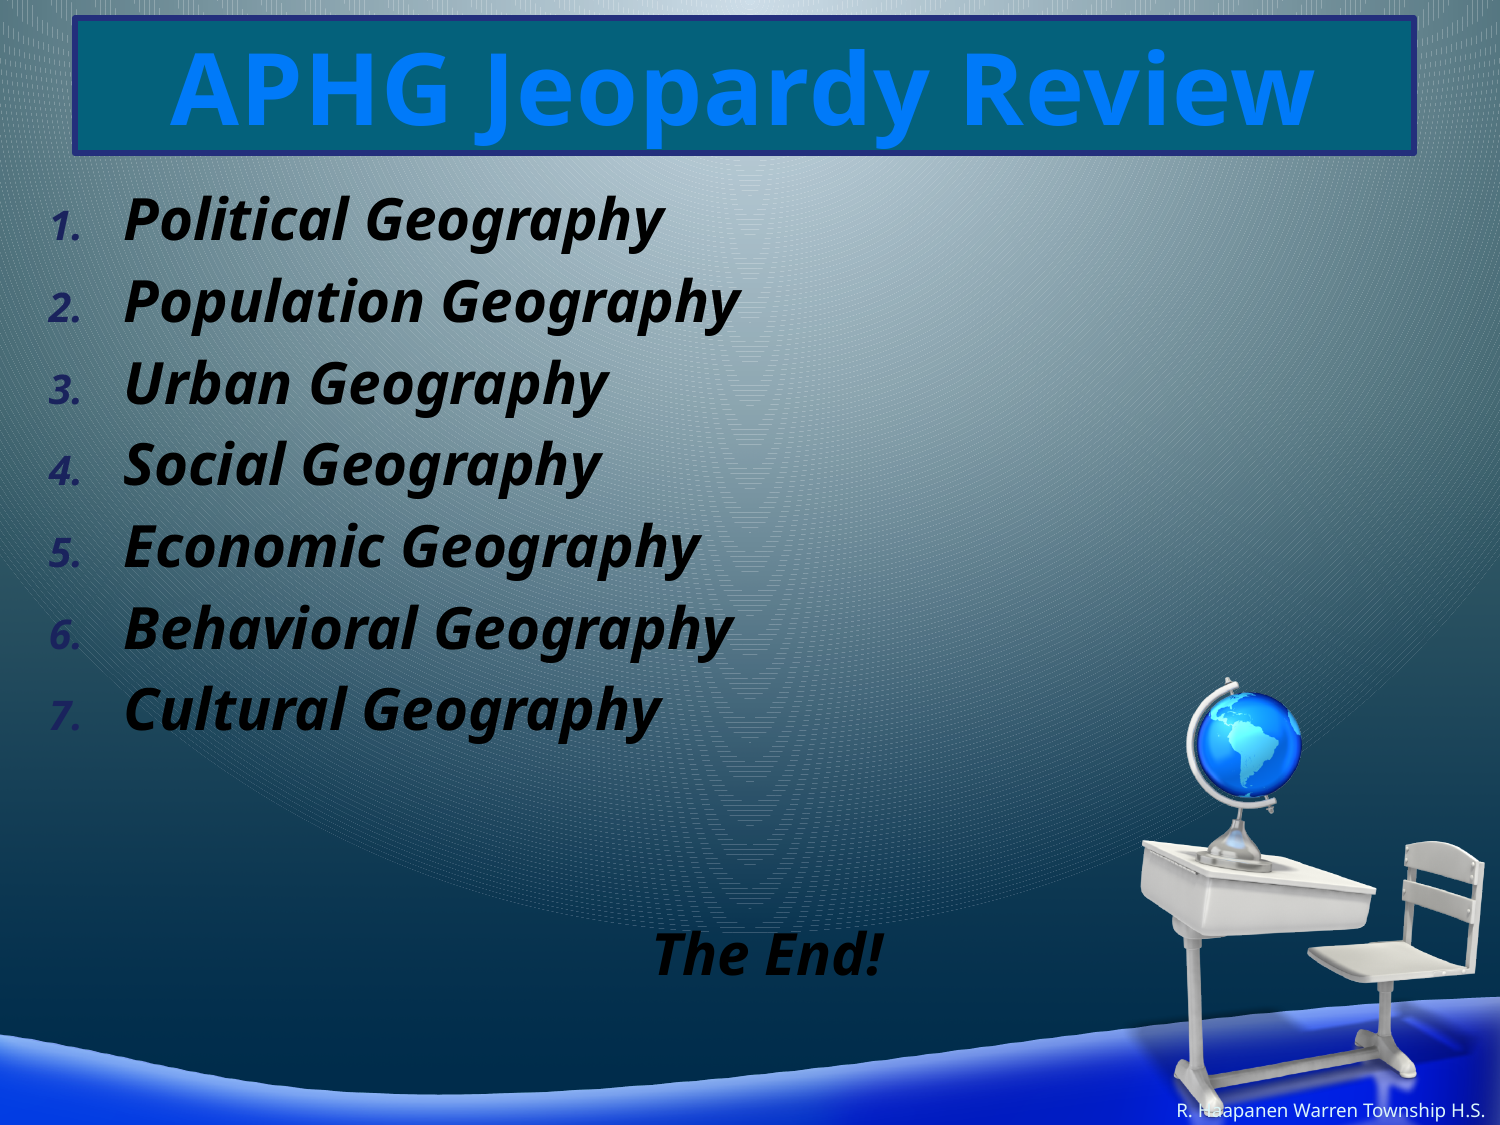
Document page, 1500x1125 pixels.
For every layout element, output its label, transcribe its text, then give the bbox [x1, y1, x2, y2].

list Political Geography Population Geography Urban Geography Social Geography Economic Geography Behavioral Geography Cultural Geography The End! [33, 174, 1500, 763]
picture [0, 0, 1500, 1125]
footer R. Haapanen Warren Township H.S. [1025, 1091, 1500, 1125]
